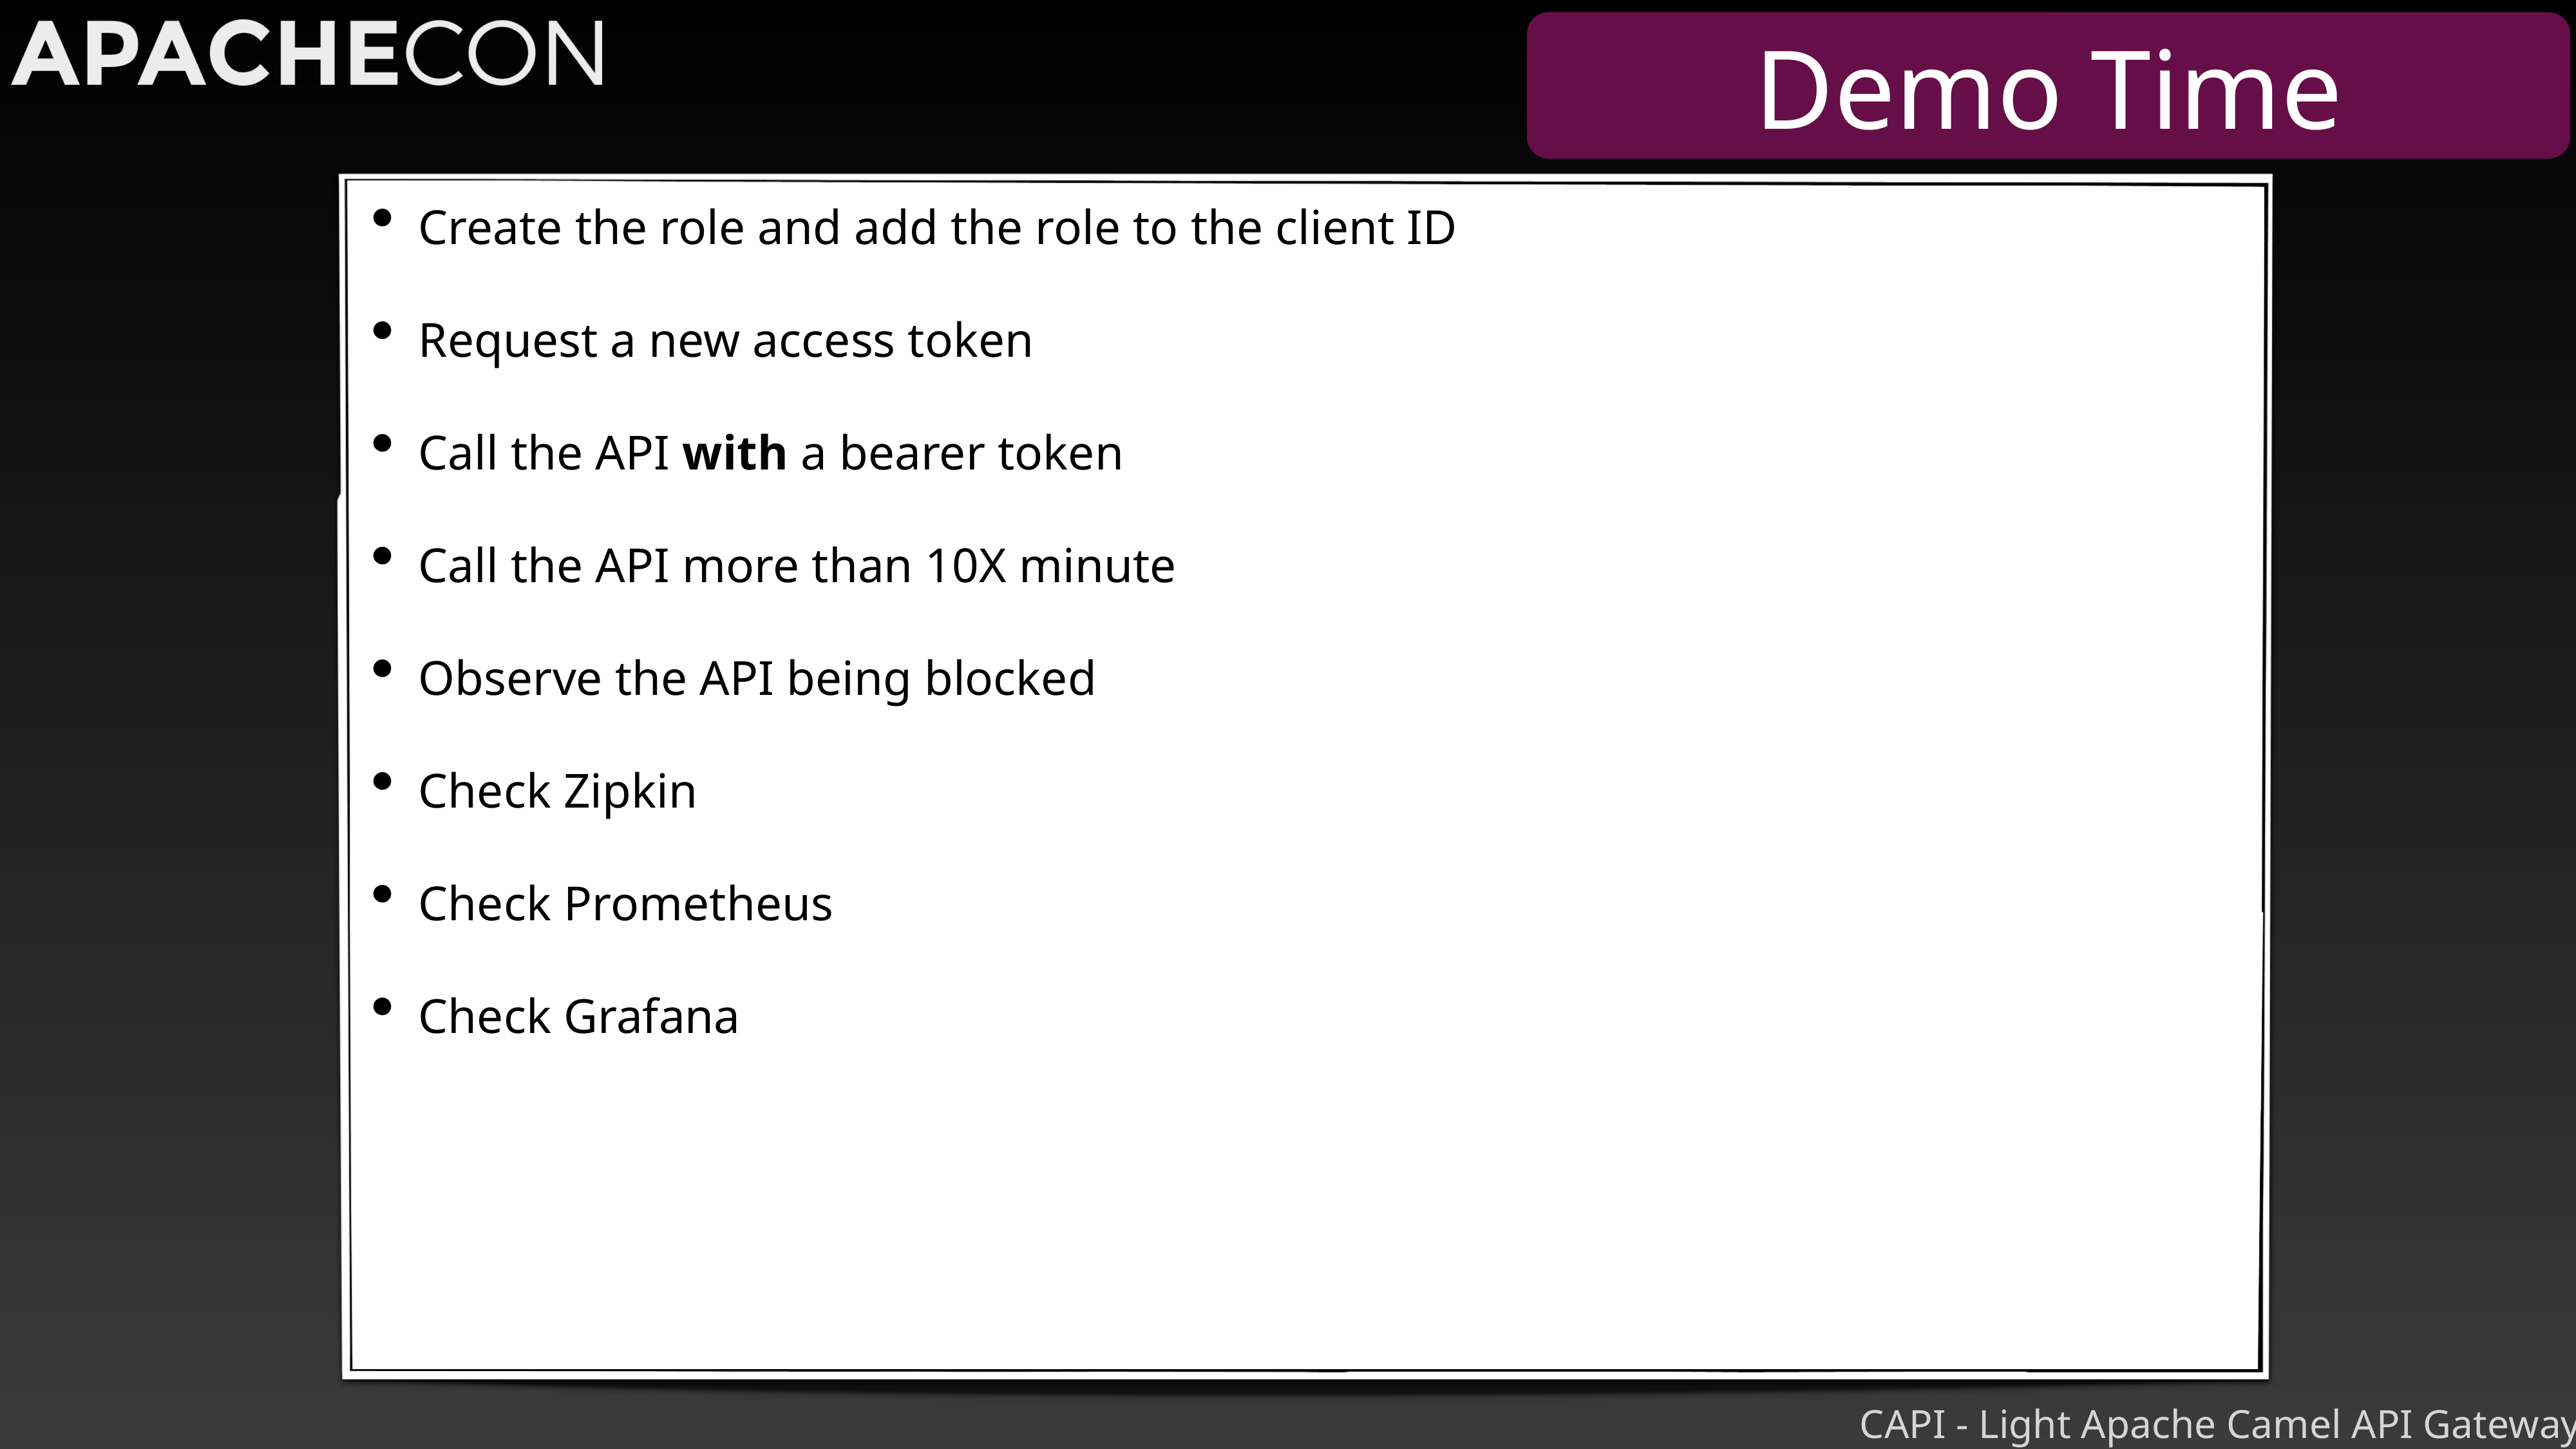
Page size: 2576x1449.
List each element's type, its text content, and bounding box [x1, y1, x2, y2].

subtitle CAPI - Light Apache Camel API Gateway [1066, 1394, 2576, 1449]
picture [334, 167, 2278, 1400]
text_box Demo Time [1526, 12, 2571, 159]
picture [11, 19, 602, 86]
